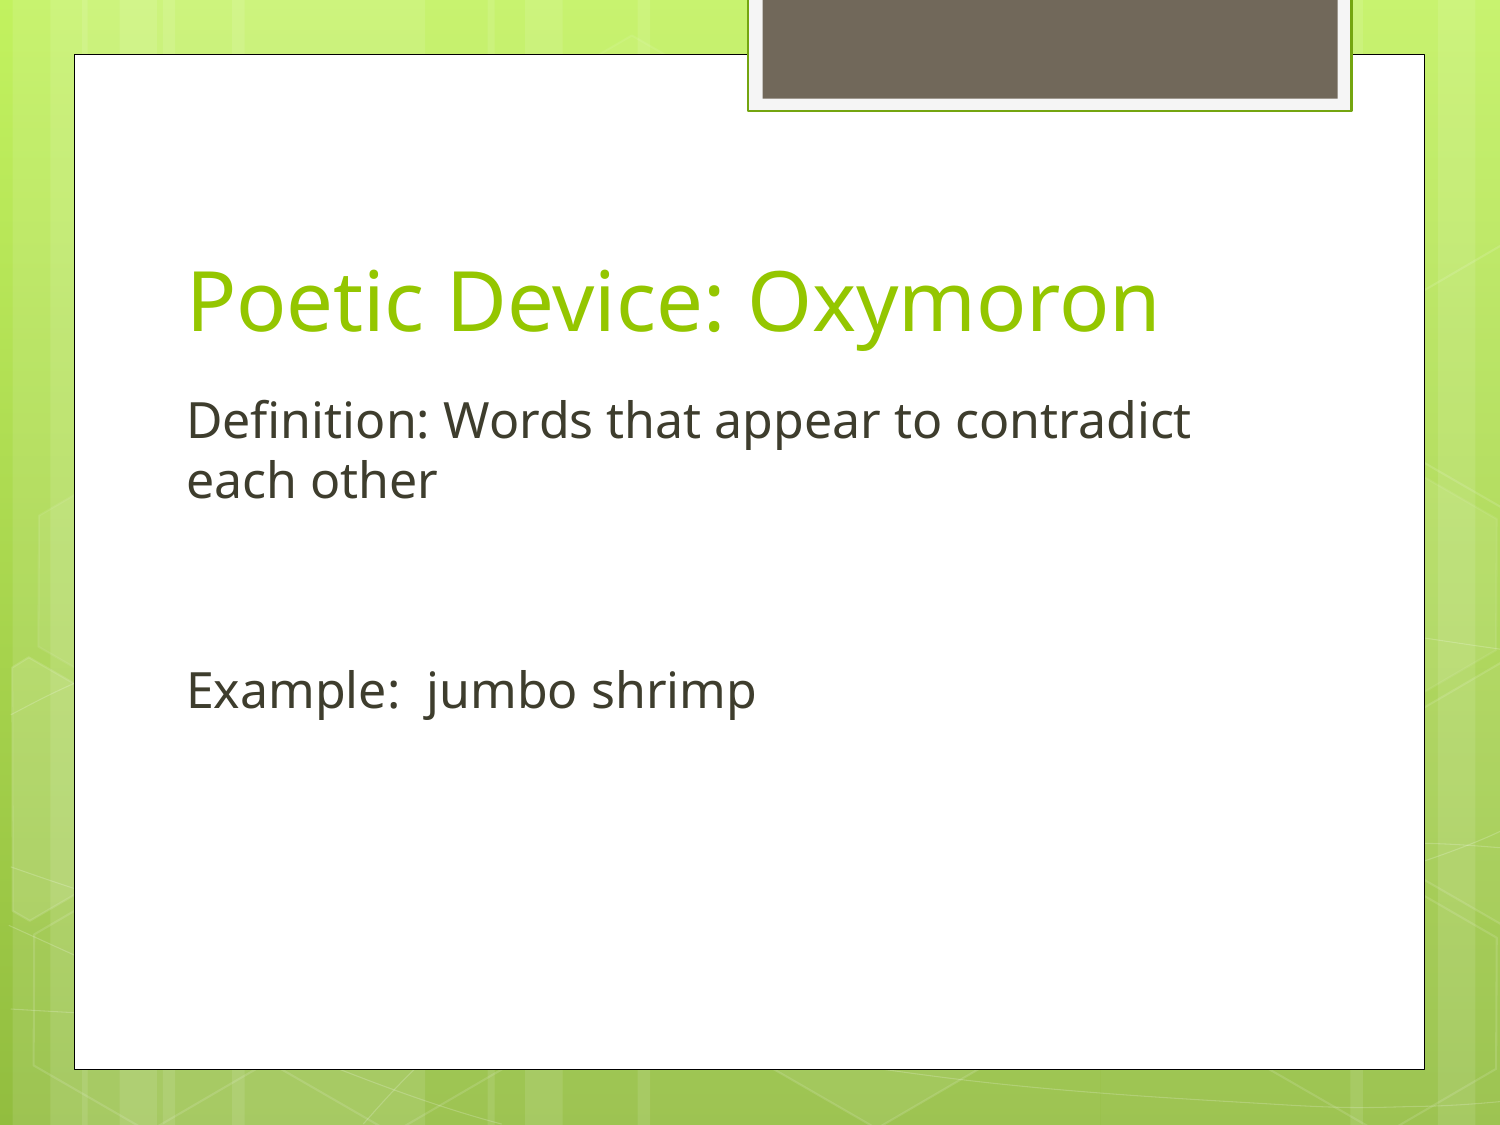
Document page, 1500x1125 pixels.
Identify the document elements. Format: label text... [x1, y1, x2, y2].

title Poetic Device: Oxymoron [171, 168, 1324, 357]
list Definition: Words that appear to contradict each other Example: jumbo shrimp [171, 381, 1283, 957]
